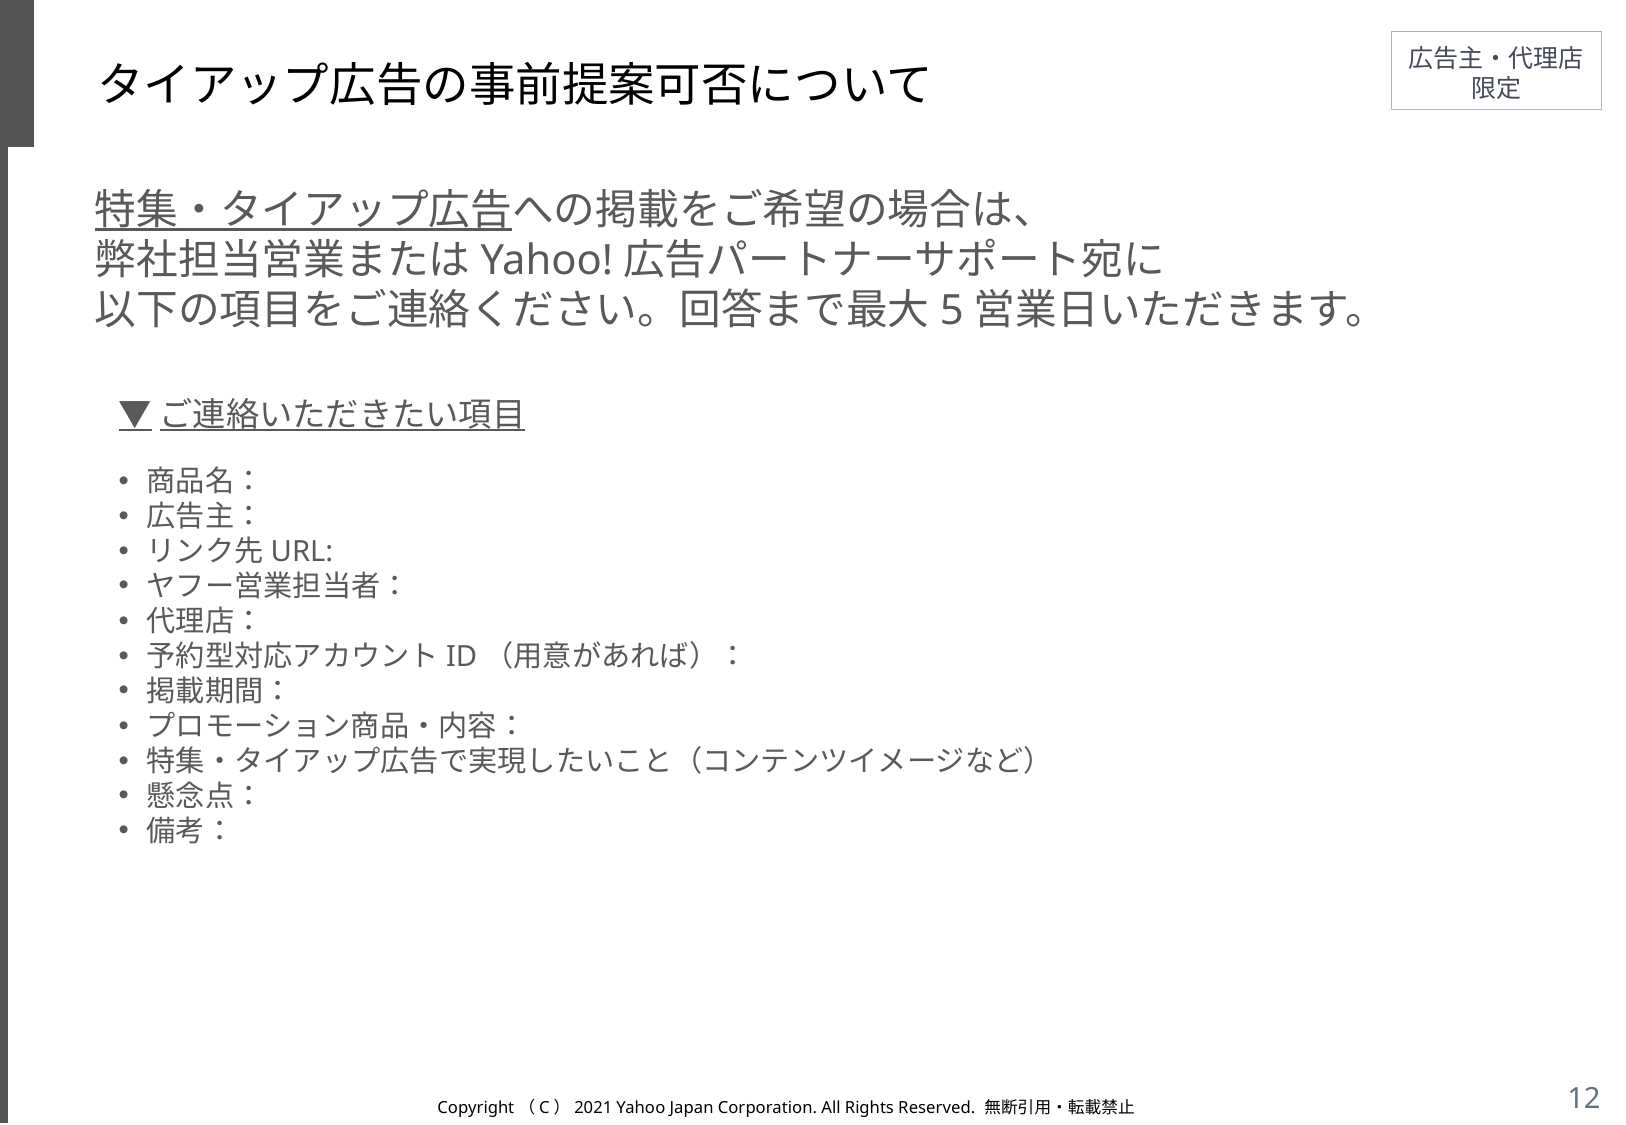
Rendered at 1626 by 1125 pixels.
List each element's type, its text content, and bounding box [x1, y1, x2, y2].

footer Copyright（C）2021 Yahoo Japan Corporation. All Rights Reserved. 無断引用・転載禁止 [422, 1089, 1167, 1125]
text_box 特集・タイアップ広告への掲載をご希望の場合は、 弊社担当営業またはYahoo!広告パートナーサポート宛に 以下の項目をご連絡ください。回答まで最大5営業日いただきます。 [79, 175, 1593, 441]
title タイアップ広告の事前提案可否について [82, 47, 1394, 119]
text_box ▼ご連絡いただきたい項目 商品名： 広告主： リンク先URL: ヤフー営業担当者： 代理店： 予約型対応アカウントID（用意があれば）： 掲載期間： プロモーション商品・内容： 特集・タイアップ広告で実現したいこと（コンテンツイメージなど） 懸念点： 備考： [103, 441, 1534, 925]
